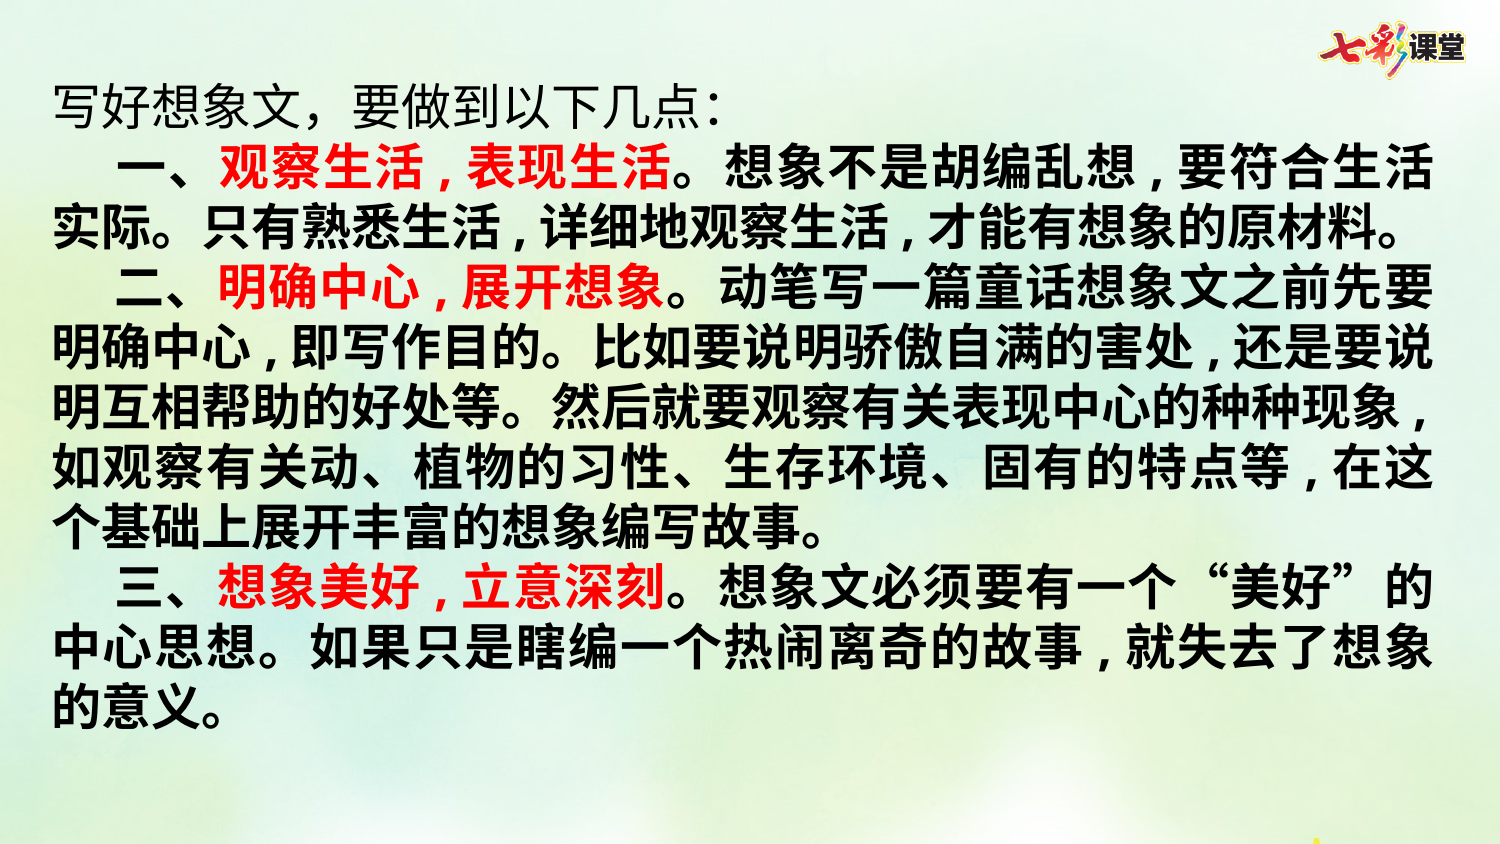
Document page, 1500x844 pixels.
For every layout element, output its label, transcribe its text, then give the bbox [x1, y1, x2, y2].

picture [0, 0, 1500, 844]
text_box 写好想象文，要做到以下几点： 一、观察生活,表现生活。想象不是胡编乱想,要符合生活实际。只有熟悉生活,详细地观察生活,才能有想象的原材料。 二、明确中心,展开想象。动笔写一篇童话想象文之前先要明确中心,即写作目的。比如要说明骄傲自满的害处,还是要说明互相帮助的好处等。然后就要观察有关表现中心的种种现象,如观察有关动、植物的习性、生存环境、固有的特点等,在这个基础上展开丰富的想象编写故事。 三、想象美好,立意深刻。想象文必须要有一个“美好”的中心思想。如果只是瞎编一个热闹离奇的故事,就失去了想象的意义。 [36, 68, 1449, 743]
